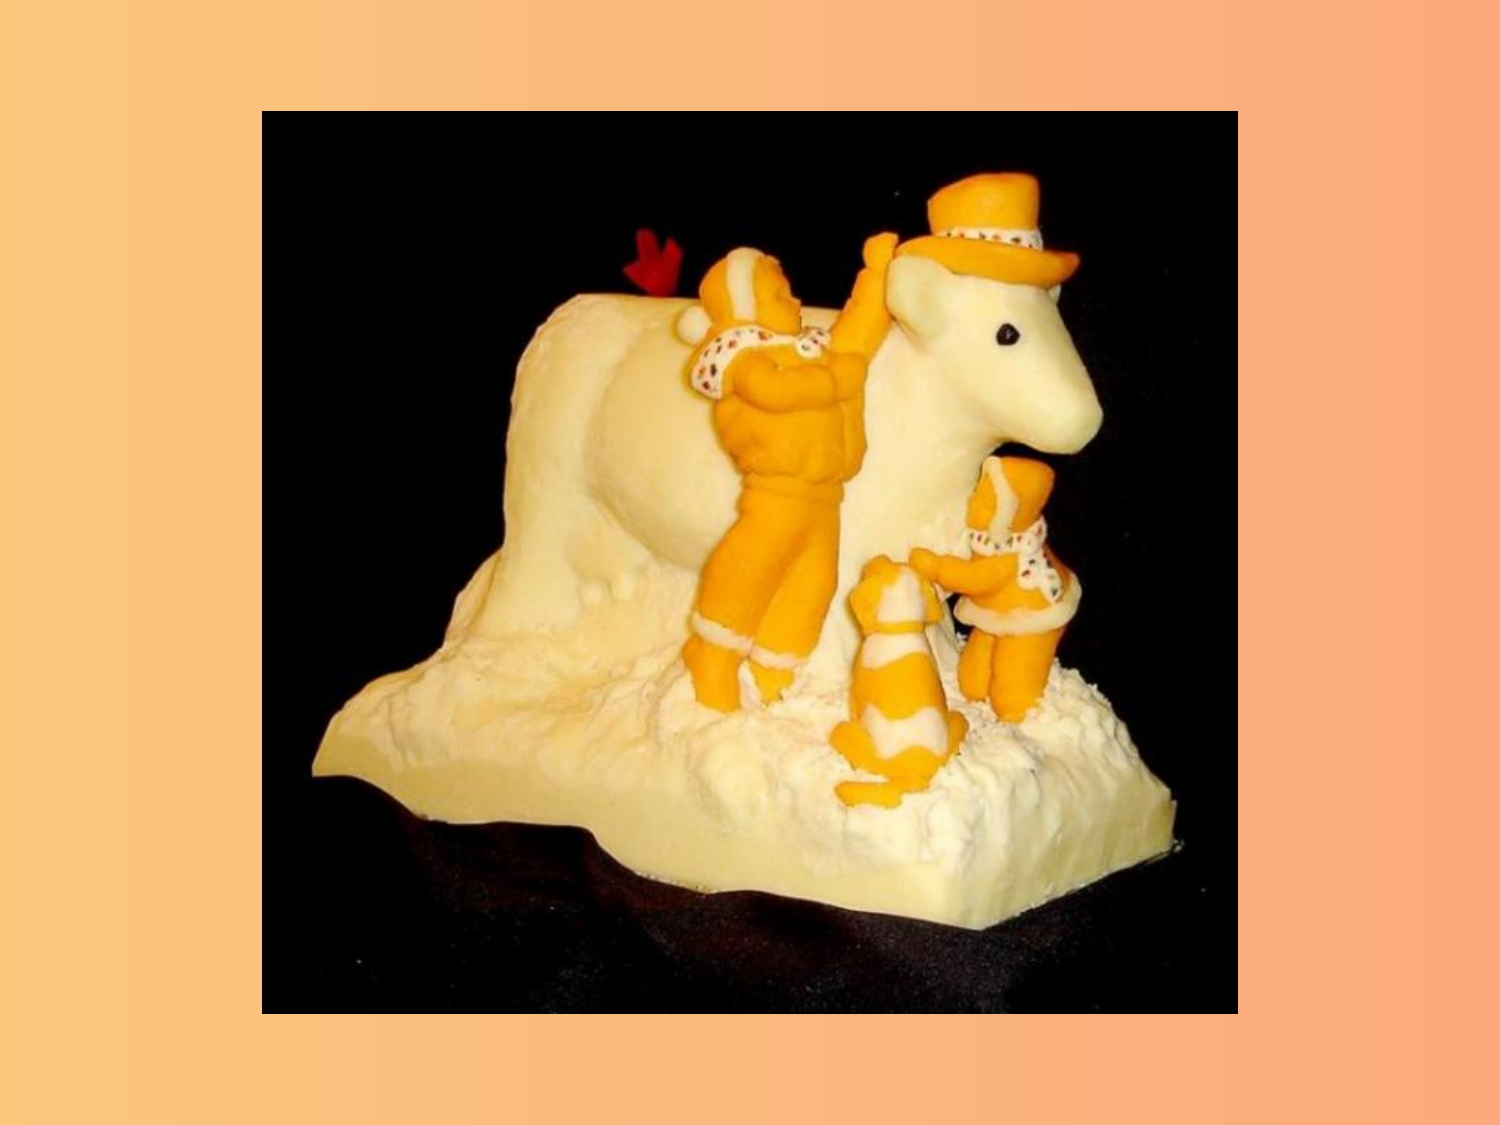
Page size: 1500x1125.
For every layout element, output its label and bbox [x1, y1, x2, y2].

picture [262, 111, 1238, 1014]
